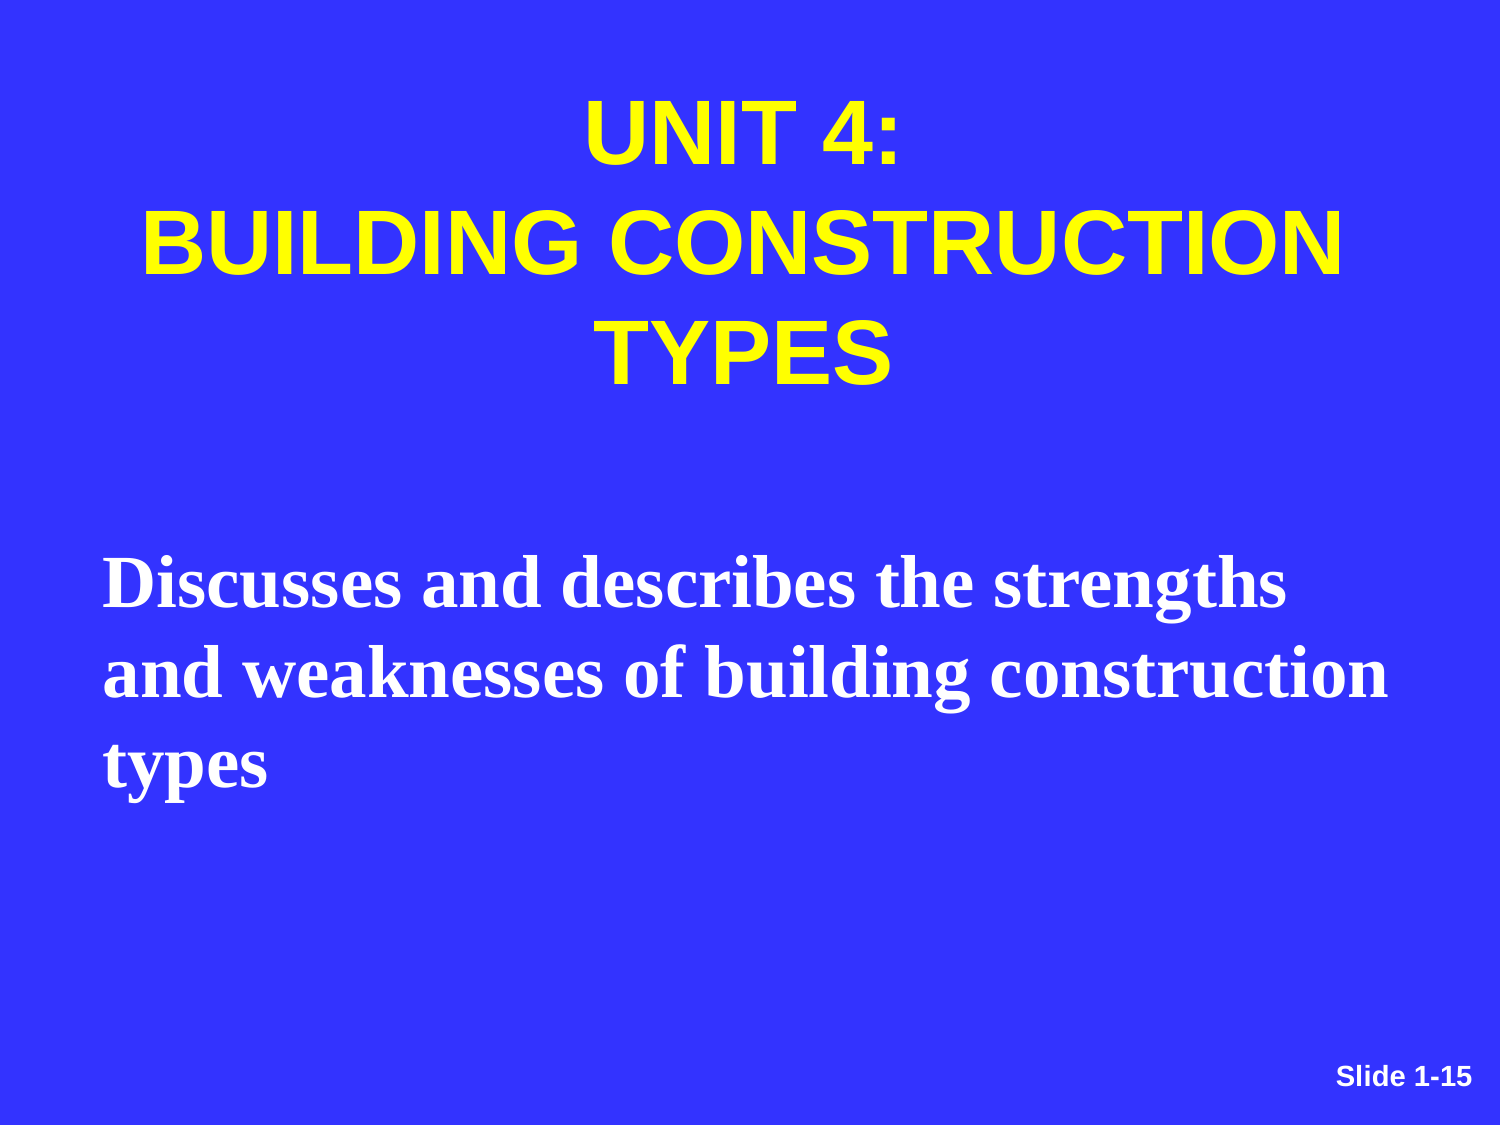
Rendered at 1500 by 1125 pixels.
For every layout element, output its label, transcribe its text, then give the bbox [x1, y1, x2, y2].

list Discusses and describes the strengths and weaknesses of building construction types [87, 524, 1413, 851]
slide_number Slide 1-15 [1137, 1049, 1488, 1125]
text_box UNIT 4: BUILDING CONSTRUCTION TYPES [50, 112, 1438, 363]
